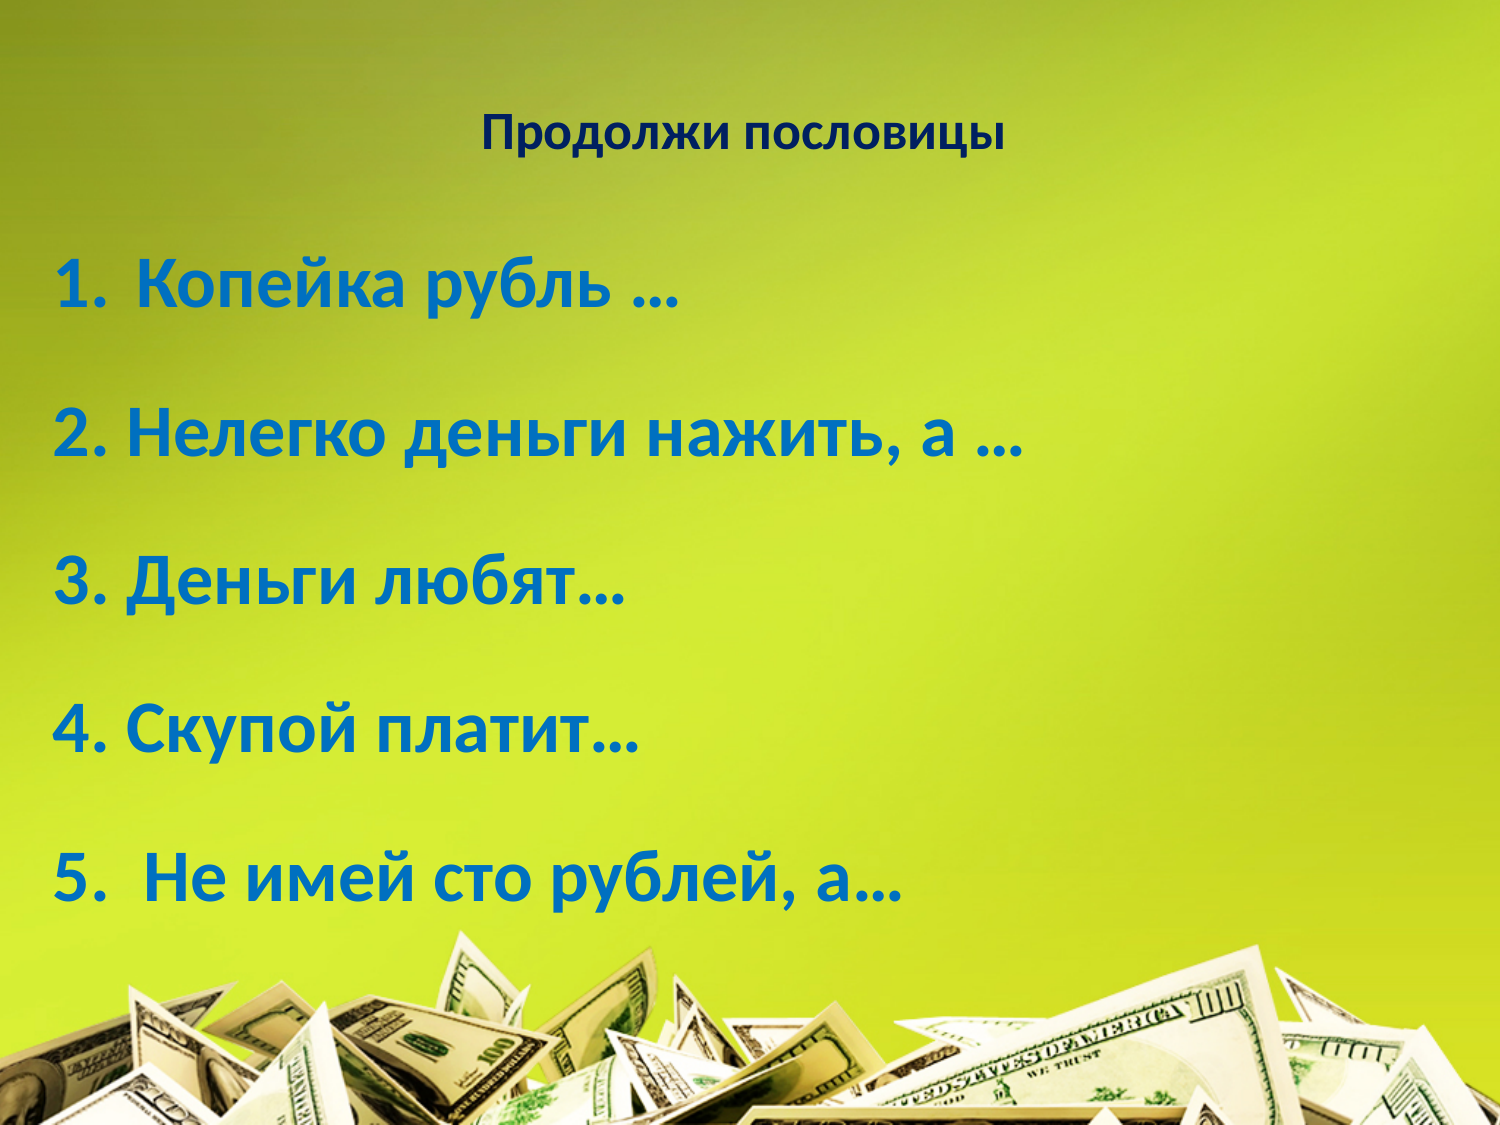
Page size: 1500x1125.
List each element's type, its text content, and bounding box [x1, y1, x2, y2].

picture [0, 0, 1500, 1125]
list Копейка рубль … 2. Нелегко деньги нажить, а … 3. Деньги любят… 4. Скупой платит… 5. Не имей сто рублей, а… [37, 87, 1425, 925]
